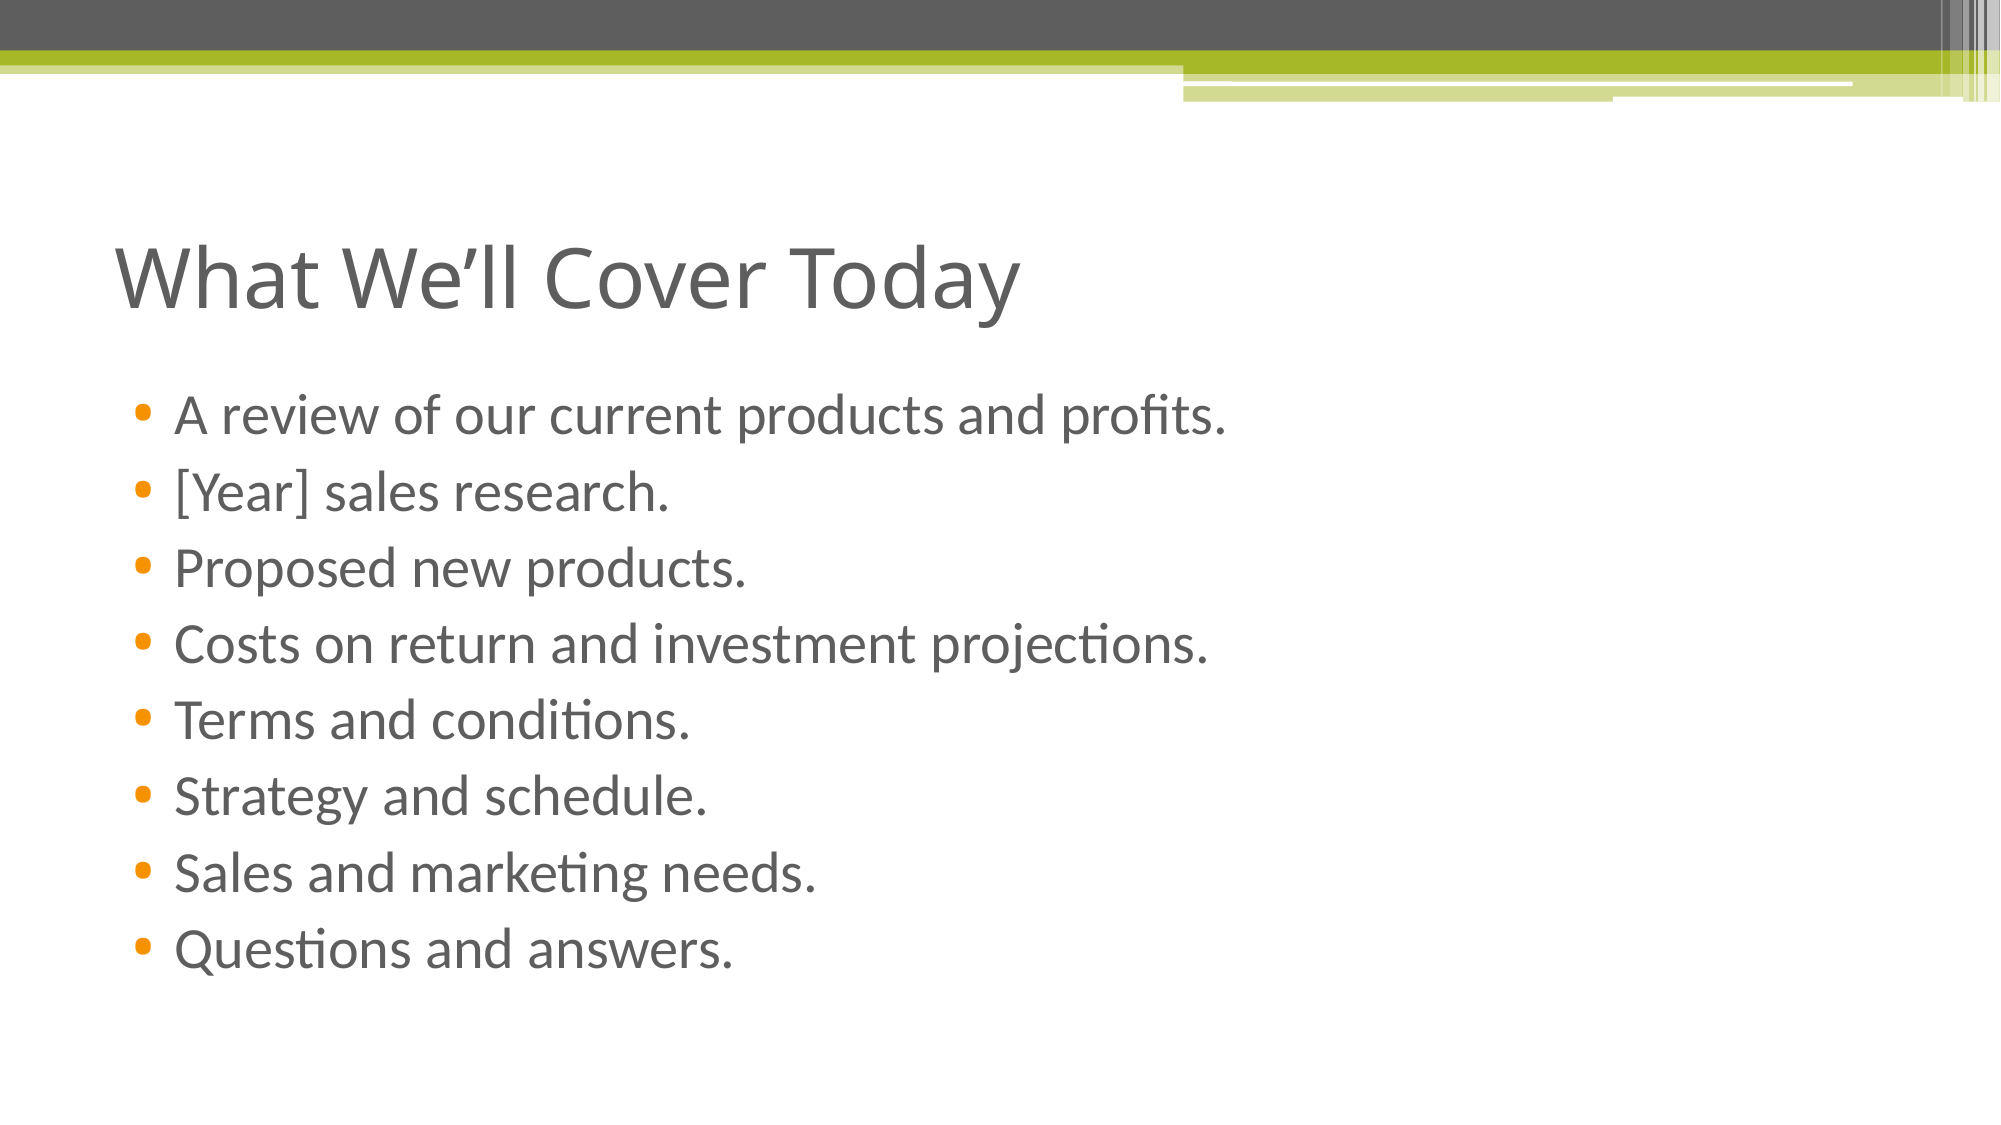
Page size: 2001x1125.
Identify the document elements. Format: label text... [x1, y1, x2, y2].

list A review of our current products and profits. [Year] sales research. Proposed new products. Costs on return and investment projections. Terms and conditions. Strategy and schedule. Sales and marketing needs. Questions and answers. [99, 368, 1900, 1079]
title What We’ll Cover Today [99, 187, 1900, 363]
